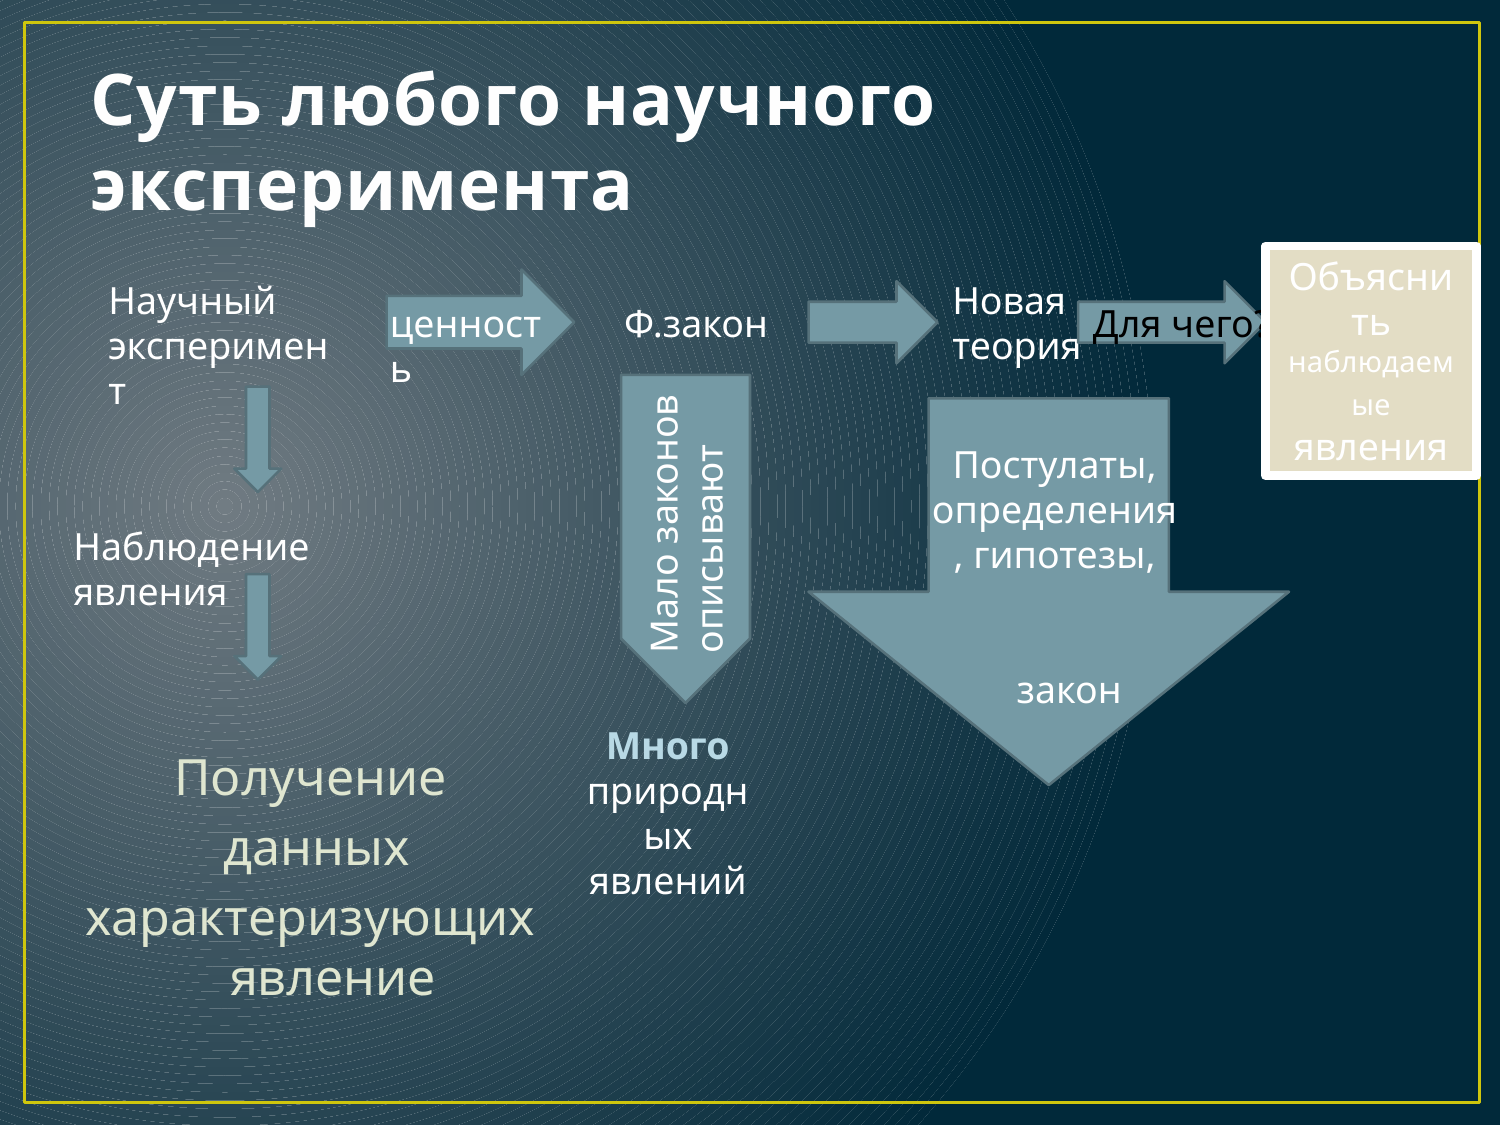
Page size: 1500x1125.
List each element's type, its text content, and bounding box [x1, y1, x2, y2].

list Получение данных характеризующих явление [35, 738, 586, 1020]
text_box [233, 572, 283, 681]
title Суть любого научного эксперимента [75, 45, 1425, 233]
text_box [233, 385, 283, 494]
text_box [620, 374, 751, 704]
text_box Ф.закон [609, 292, 786, 353]
text_box Много природных явлений [562, 714, 774, 910]
text_box Научный эксперимент [93, 269, 352, 420]
text_box Наблюдение явления [58, 515, 434, 621]
text_box Объяснить наблюдаемые явления [1265, 246, 1477, 476]
text_box [807, 280, 937, 365]
text_box Новая теория [937, 269, 1102, 375]
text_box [1077, 280, 1290, 364]
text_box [808, 398, 1290, 786]
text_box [374, 269, 575, 376]
